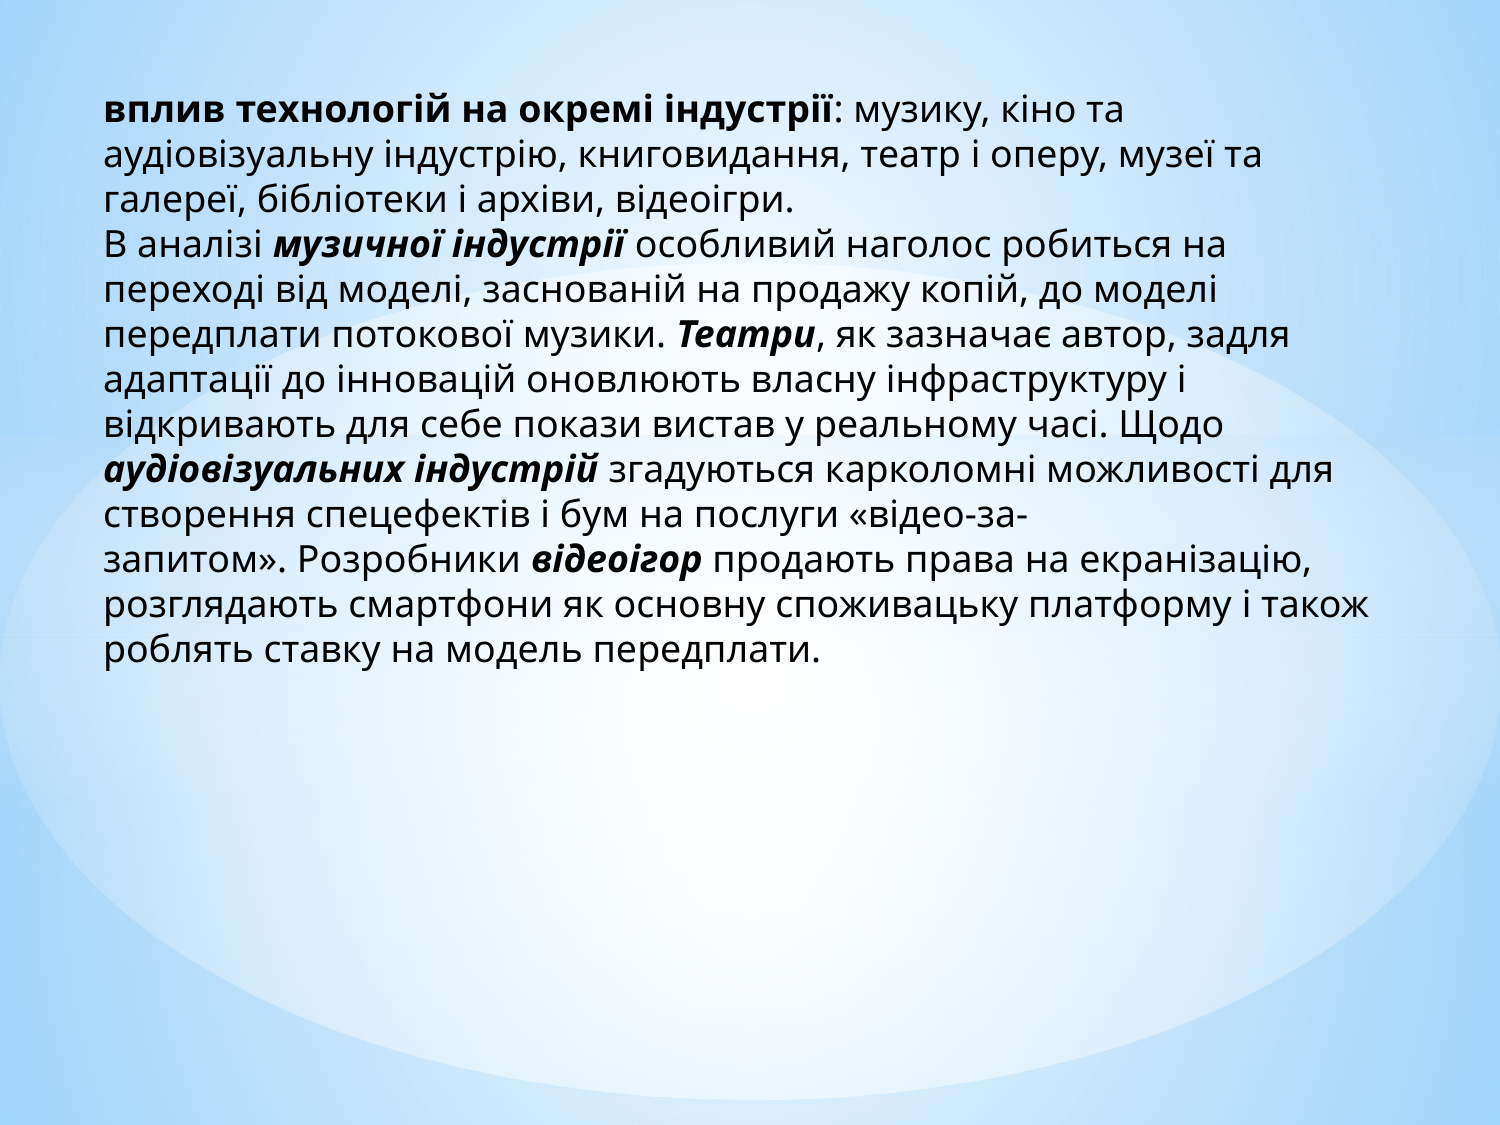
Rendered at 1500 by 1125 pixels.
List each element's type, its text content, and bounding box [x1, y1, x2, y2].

text_box вплив технологій на окремі індустрії: музику, кіно та аудіовізуальну індустрію, книговидання, театр і оперу, музеї та галереї, бібліотеки і архіви, відеоігри. В аналізі музичної індустрії особливий наголос робиться на переході від моделі, заснованій на продажу копій, до моделі передплати потокової музики. Театри, як зазначає автор, задля адаптації до інновацій оновлюють власну інфраструктуру і відкривають для себе покази вистав у реальному часі. Щодо аудіовізуальних індустрій згадуються карколомні можливості для створення спецефектів і бум на послуги «відео-за-запитом». Розробники відеоігор продають права на екранізацію, розглядають смартфони як основну споживацьку платформу і також роблять ставку на модель передплати. [88, 77, 1388, 723]
subtitle [53, 30, 1424, 1071]
